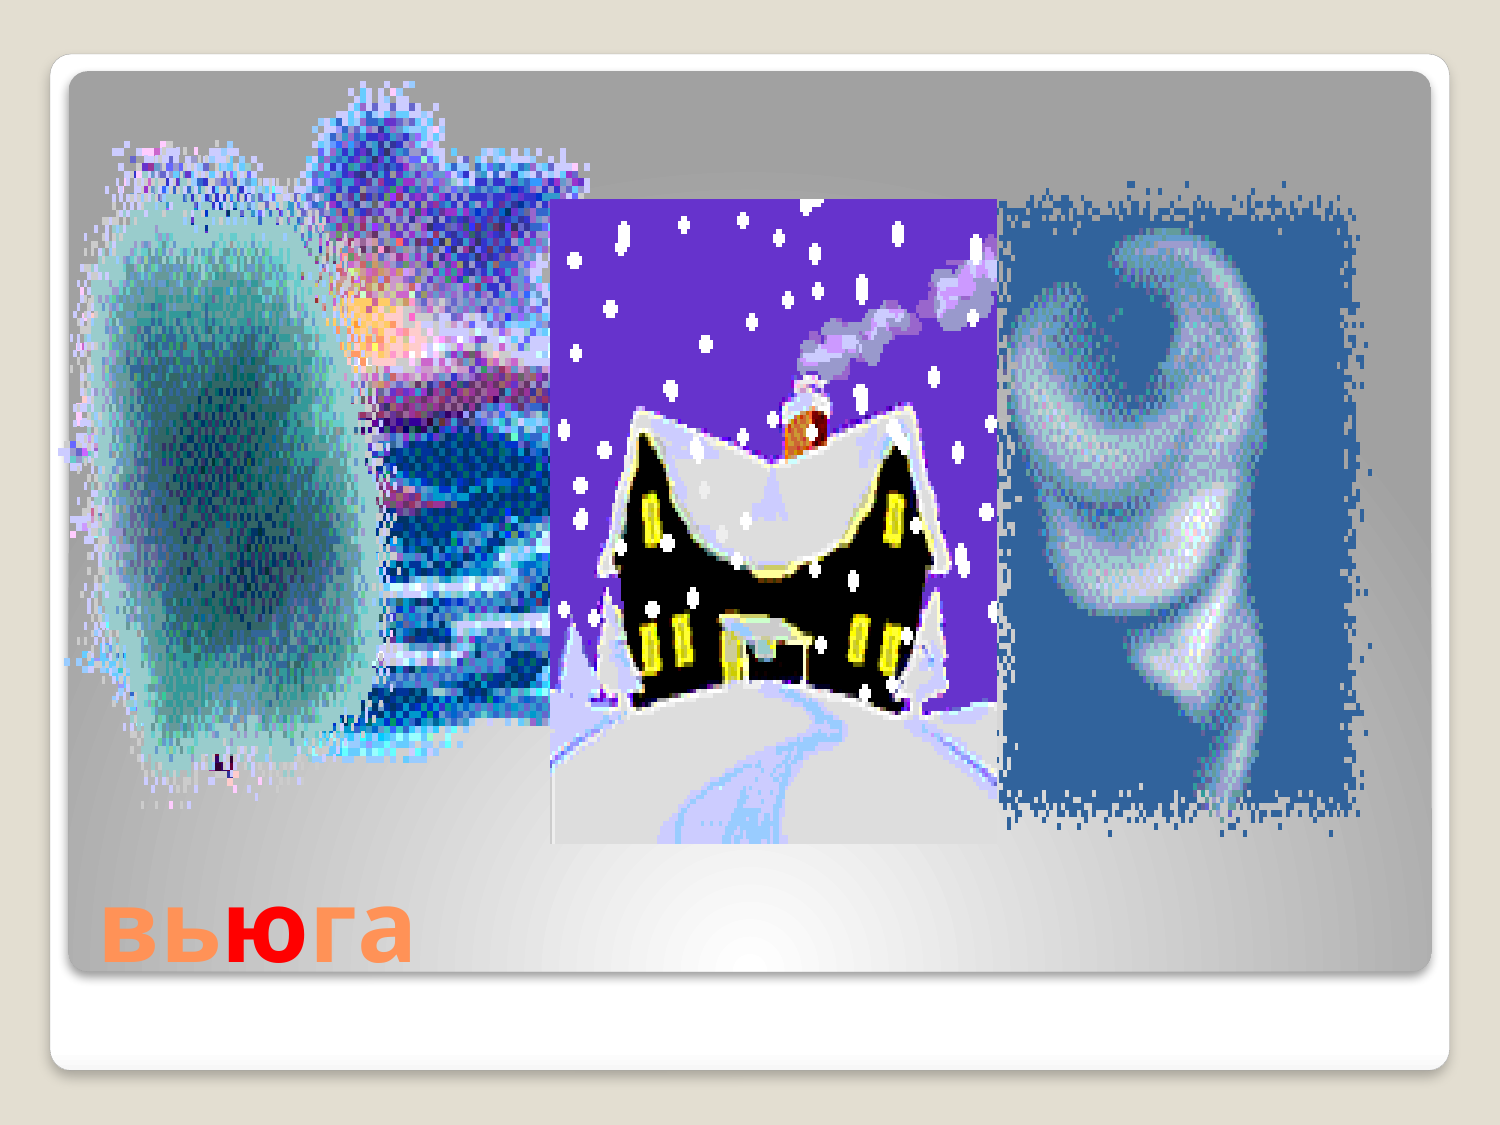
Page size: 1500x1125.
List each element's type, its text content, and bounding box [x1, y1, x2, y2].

picture [550, 175, 1372, 844]
picture [70, 140, 401, 809]
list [58, 81, 633, 786]
title вьюга [82, 817, 1425, 990]
